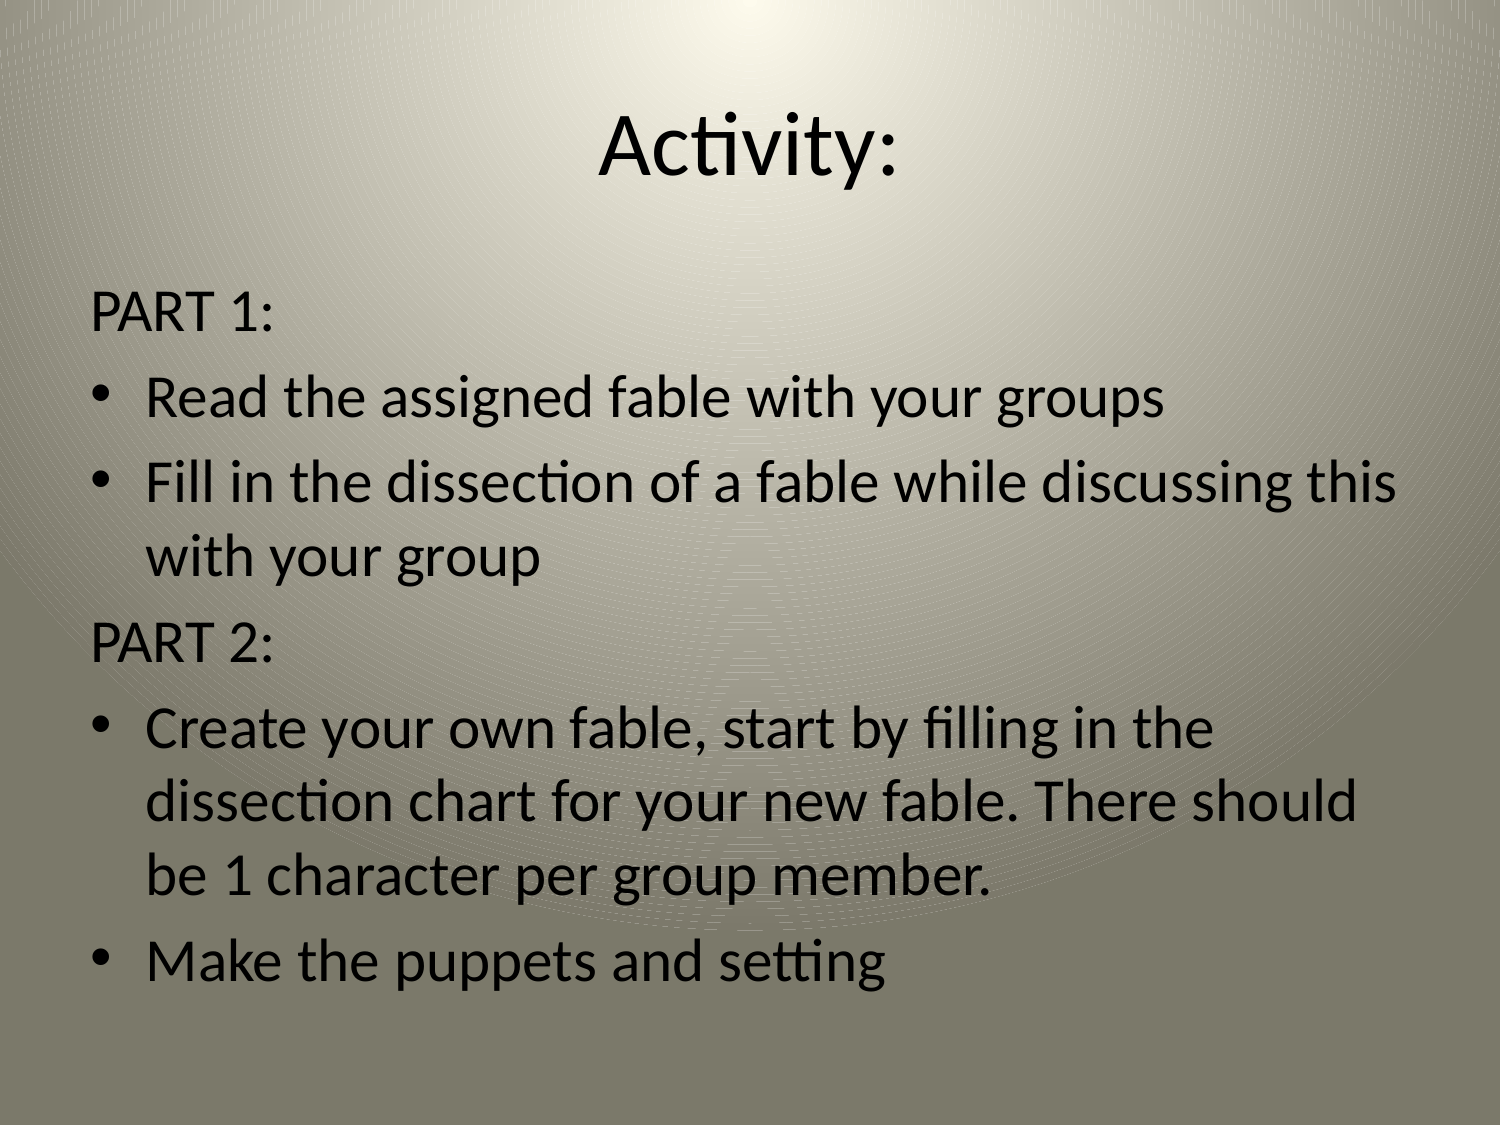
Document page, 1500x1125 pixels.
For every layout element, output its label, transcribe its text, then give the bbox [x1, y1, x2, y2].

title Activity: [75, 45, 1425, 233]
list PART 1: Read the assigned fable with your groups Fill in the dissection of a fable while discussing this with your group PART 2: Create your own fable, start by filling in the dissection chart for your new fable. There should be 1 character per group member. Make the puppets and setting [75, 262, 1425, 1005]
